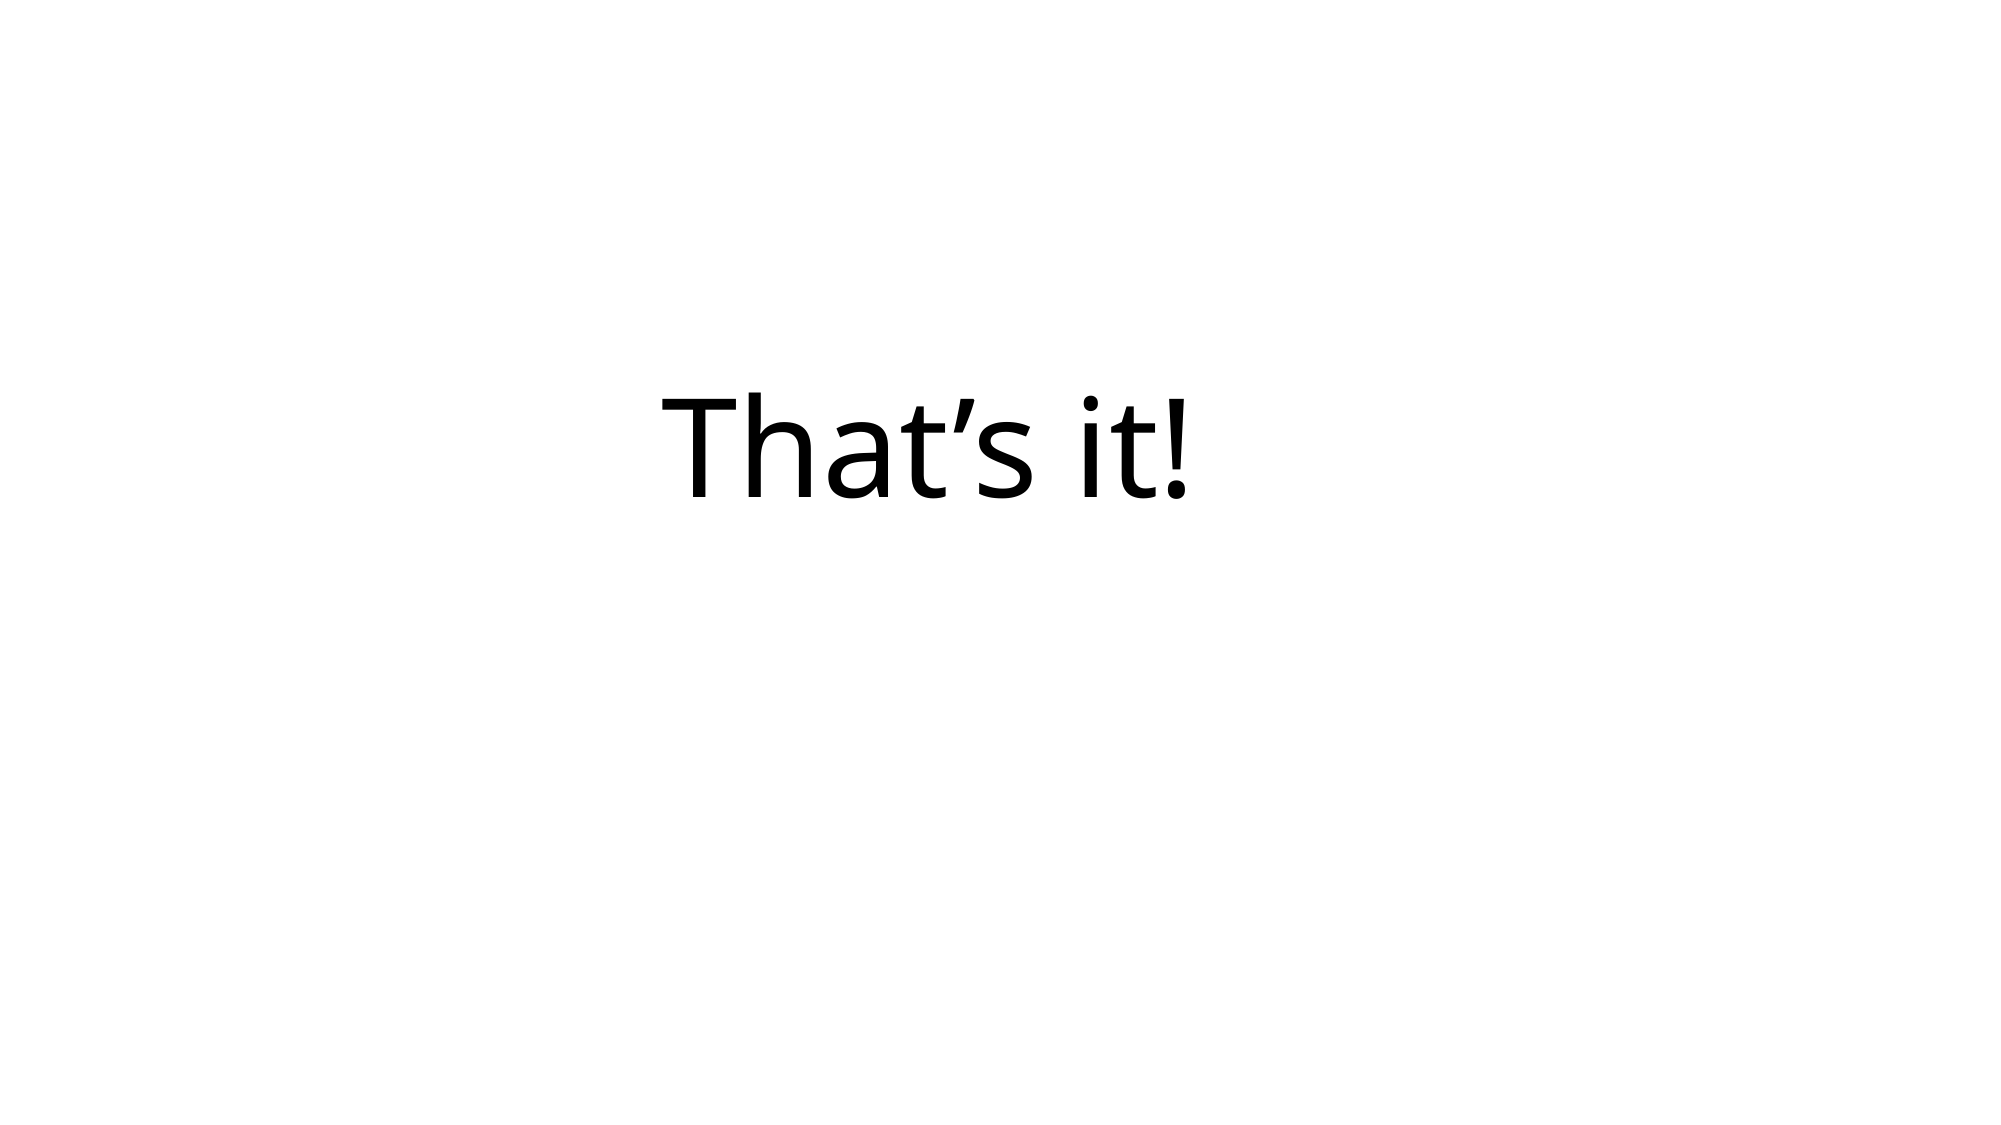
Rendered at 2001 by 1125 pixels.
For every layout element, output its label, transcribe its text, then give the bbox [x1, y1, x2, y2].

title That’s it! [646, 359, 1596, 548]
